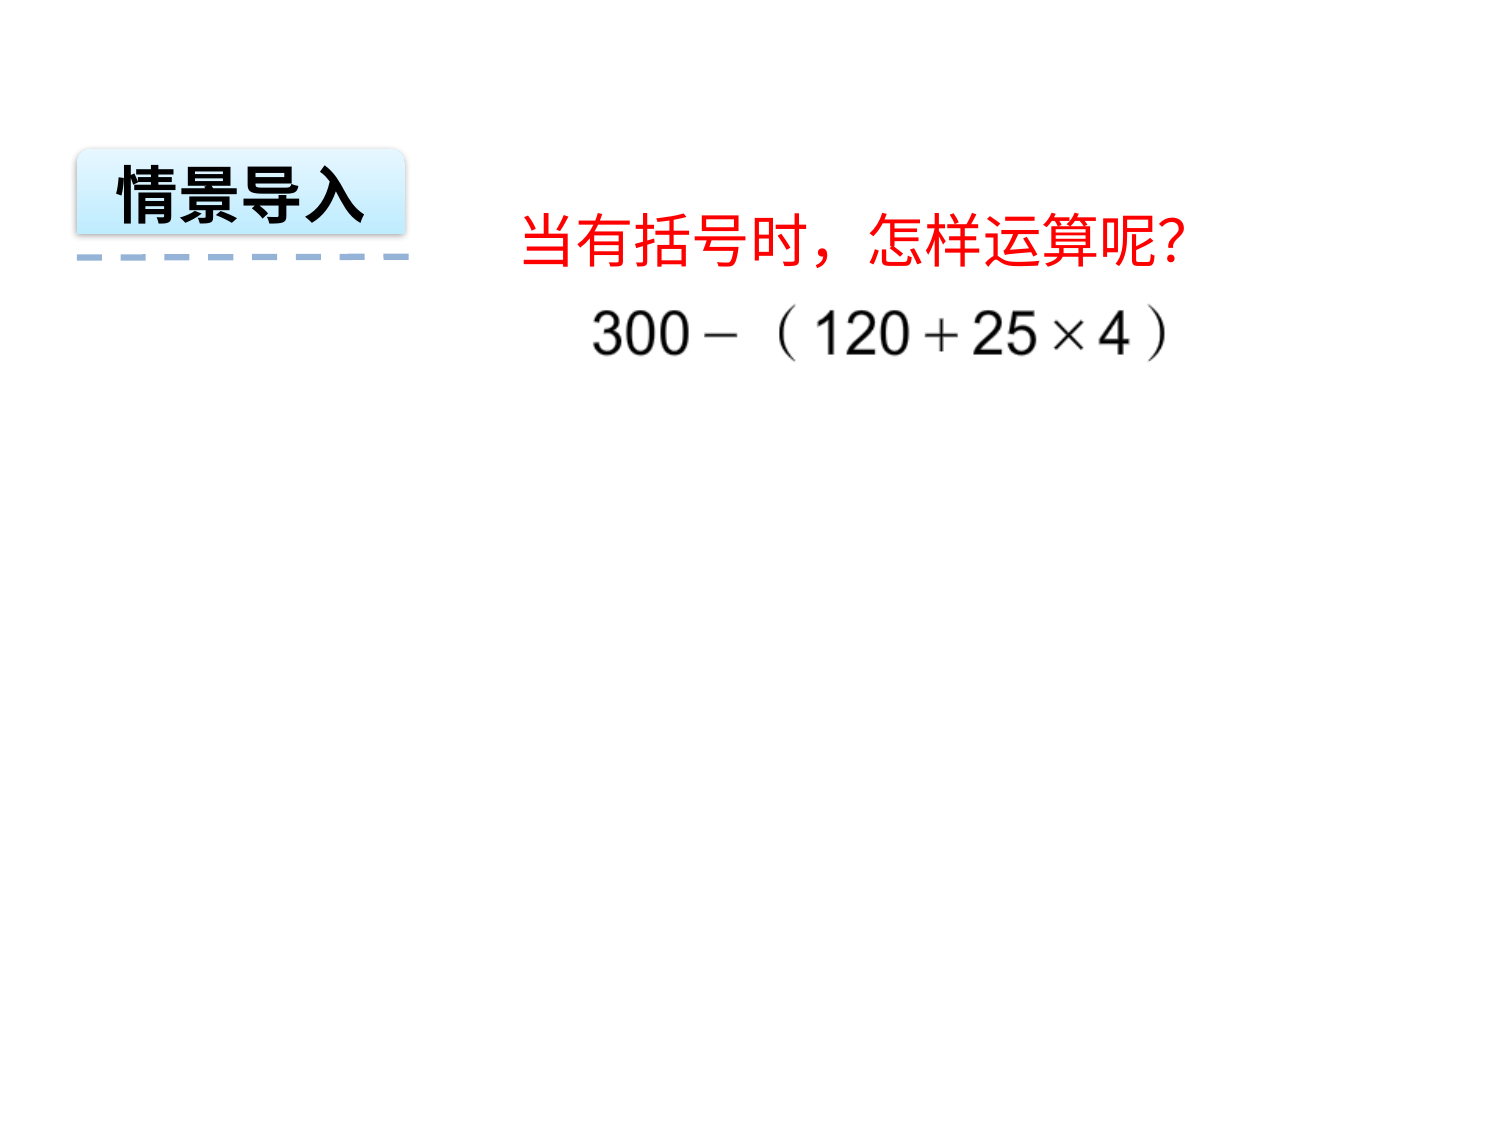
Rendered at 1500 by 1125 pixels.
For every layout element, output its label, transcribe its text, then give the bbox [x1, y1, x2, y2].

text_box 情景导入 [76, 148, 406, 235]
picture [584, 290, 1196, 378]
text_box 当有括号时，怎样运算呢？ [502, 196, 1232, 282]
